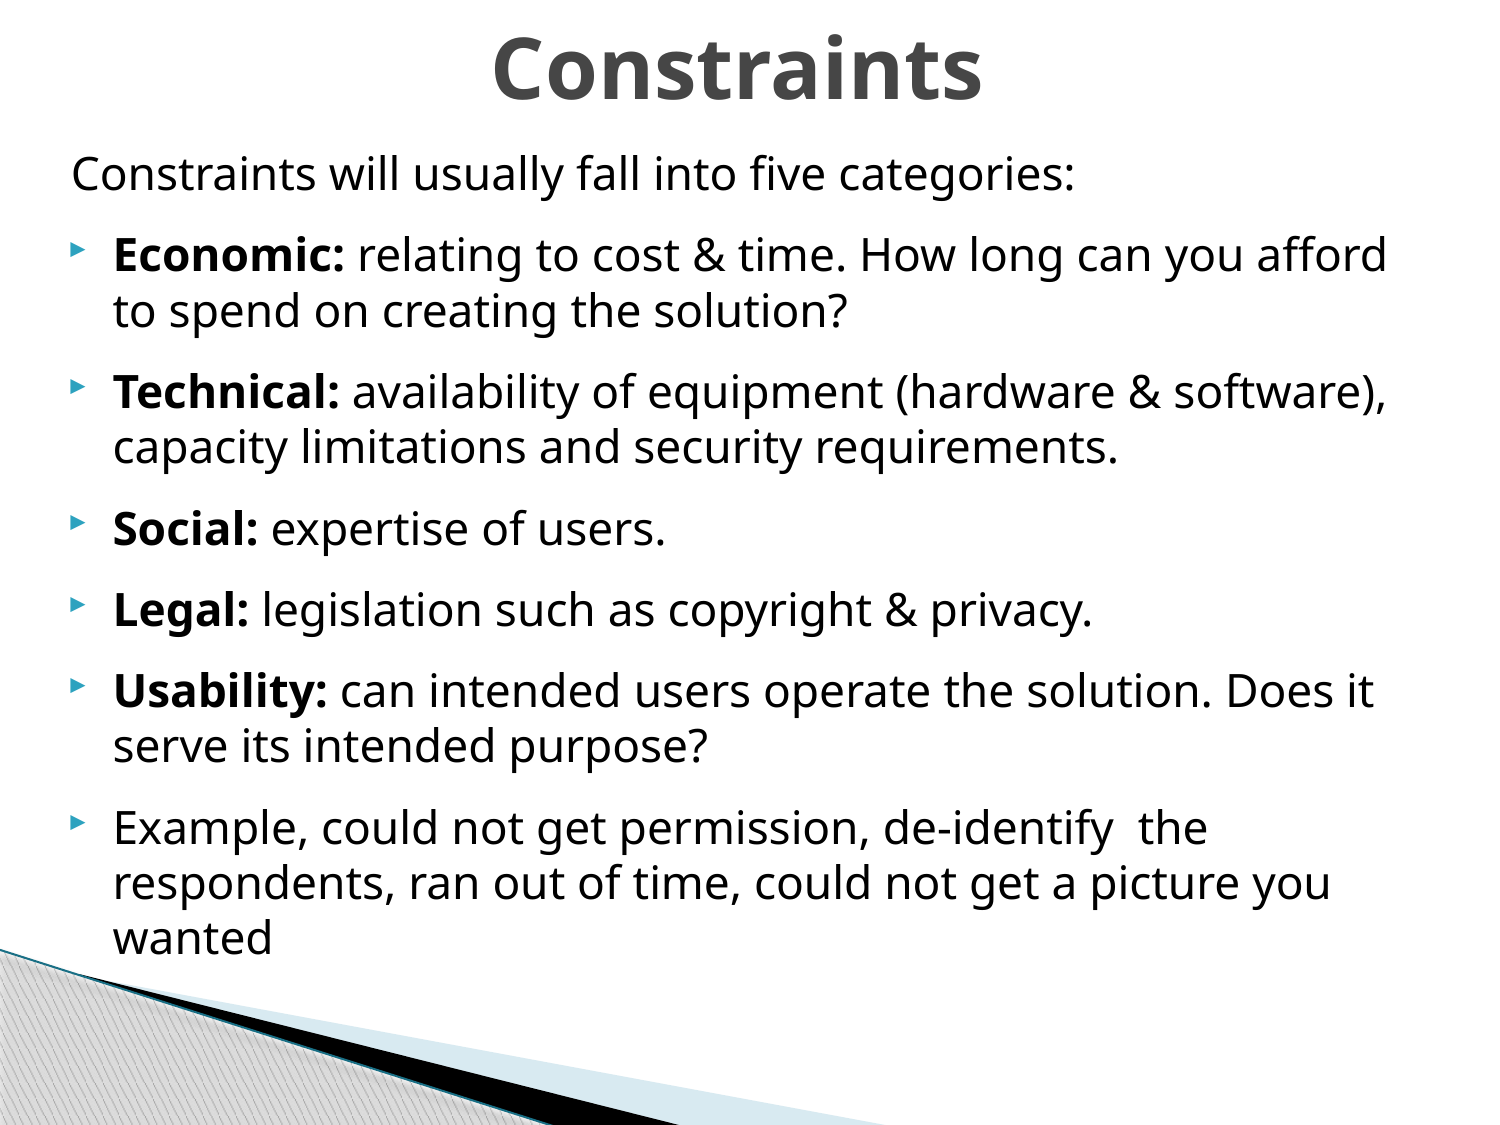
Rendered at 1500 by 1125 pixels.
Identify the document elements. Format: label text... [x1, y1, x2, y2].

title Constraints [100, 0, 1376, 160]
list Constraints will usually fall into five categories: Economic: relating to cost & time. How long can you afford to spend on creating the solution? Technical: availability of equipment (hardware & software), capacity limitations and security requirements. Social: expertise of users. Legal: legislation such as copyright & privacy. Usability: can intended users operate the solution. Does it serve its intended purpose? Example, could not get permission, de-identify the respondents, ran out of time, could not get a picture you wanted [53, 137, 1447, 976]
